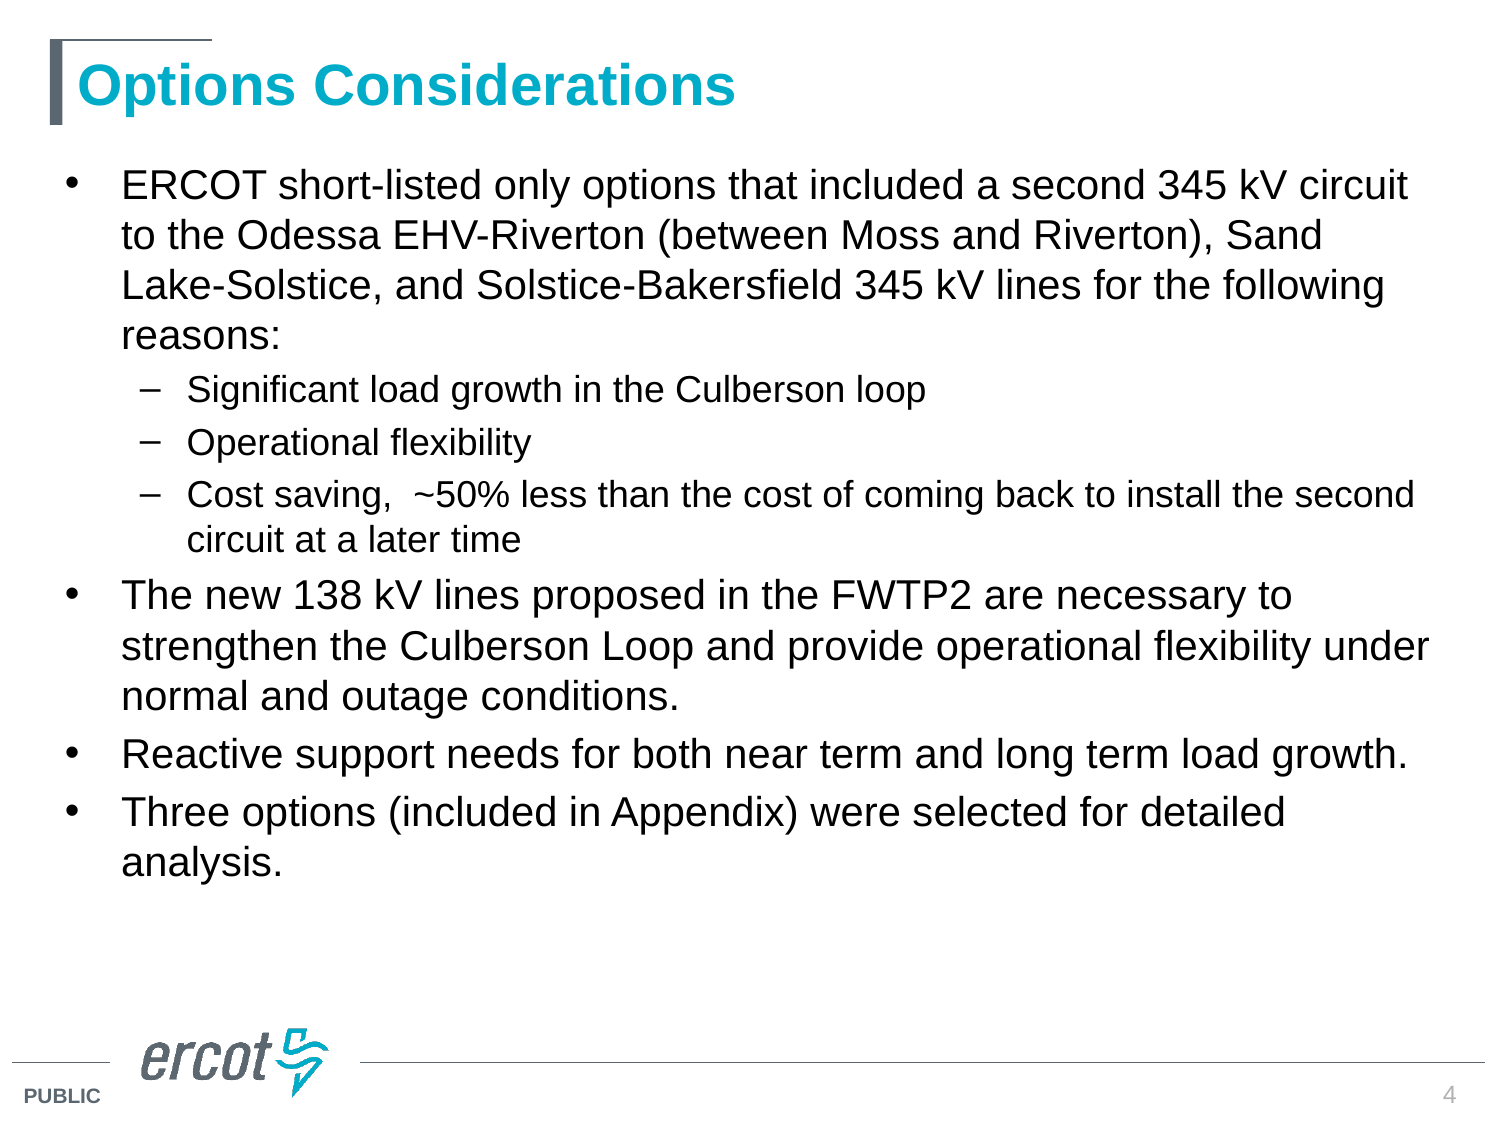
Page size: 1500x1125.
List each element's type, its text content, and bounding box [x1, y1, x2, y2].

title Options Considerations [62, 39, 1450, 149]
list ERCOT short-listed only options that included a second 345 kV circuit to the Odessa EHV-Riverton (between Moss and Riverton), Sand Lake-Solstice, and Solstice-Bakersfield 345 kV lines for the following reasons: Significant load growth in the Culberson loop Operational flexibility Cost saving, ~50% less than the cost of coming back to install the second circuit at a later time The new 138 kV lines proposed in the FWTP2 are necessary to strengthen the Culberson Loop and provide operational flexibility under normal and outage conditions. Reactive support needs for both near term and long term load growth. Three options (included in Appendix) were selected for detailed analysis. [50, 149, 1450, 938]
picture [137, 1024, 332, 1100]
slide_number 4 [1412, 1076, 1488, 1112]
